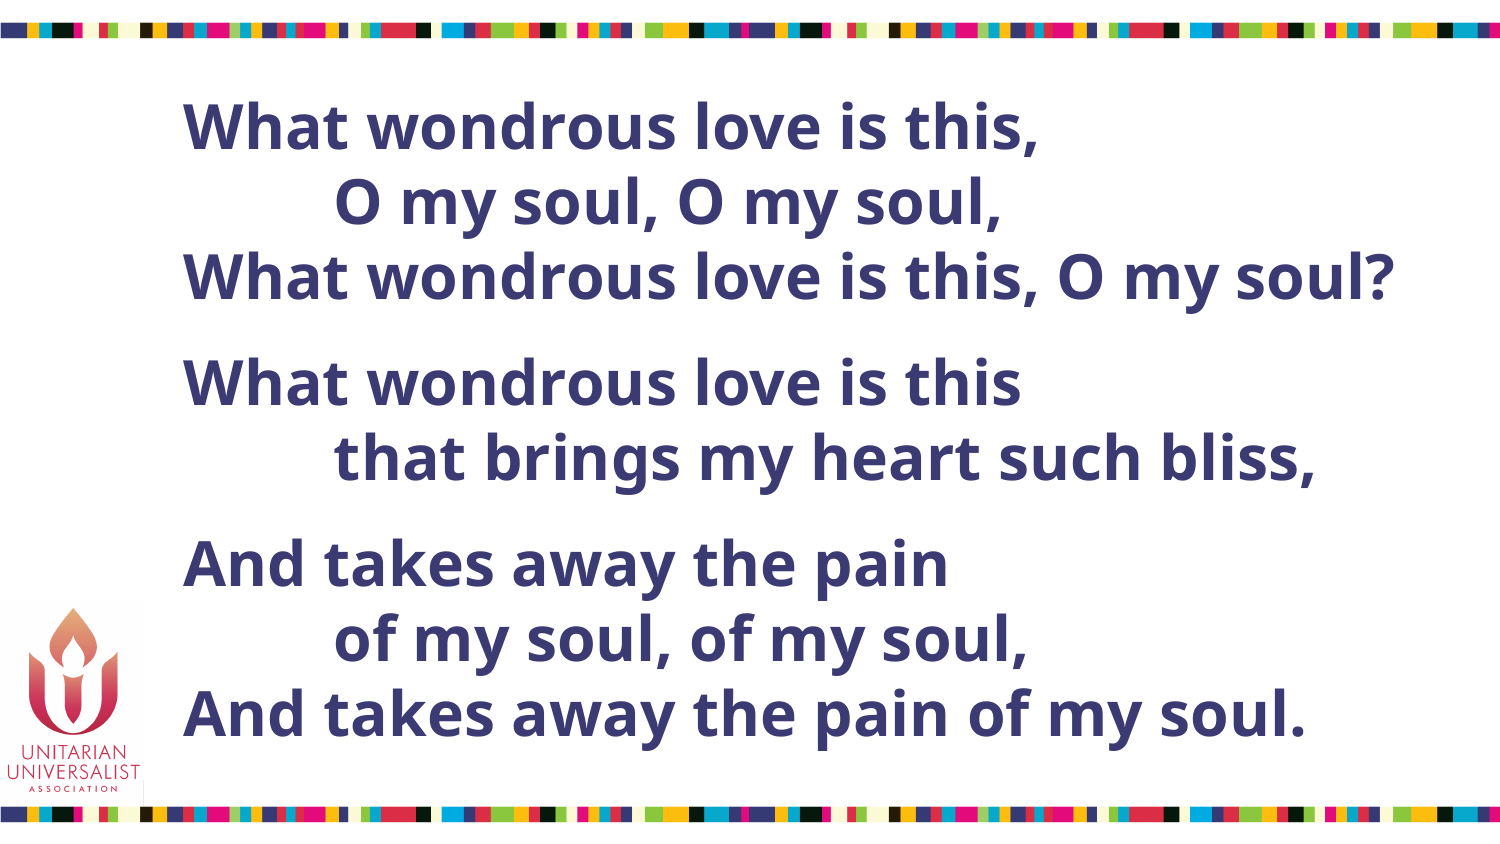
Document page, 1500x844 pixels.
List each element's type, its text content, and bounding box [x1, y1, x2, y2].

text_box What wondrous love is this, O my soul, O my soul, What wondrous love is this, O my soul? What wondrous love is this that brings my heart such bliss, And takes away the pain of my soul, of my soul, And takes away the pain of my soul. [168, 72, 1421, 765]
picture [0, 600, 1500, 824]
picture [0, 22, 1500, 40]
